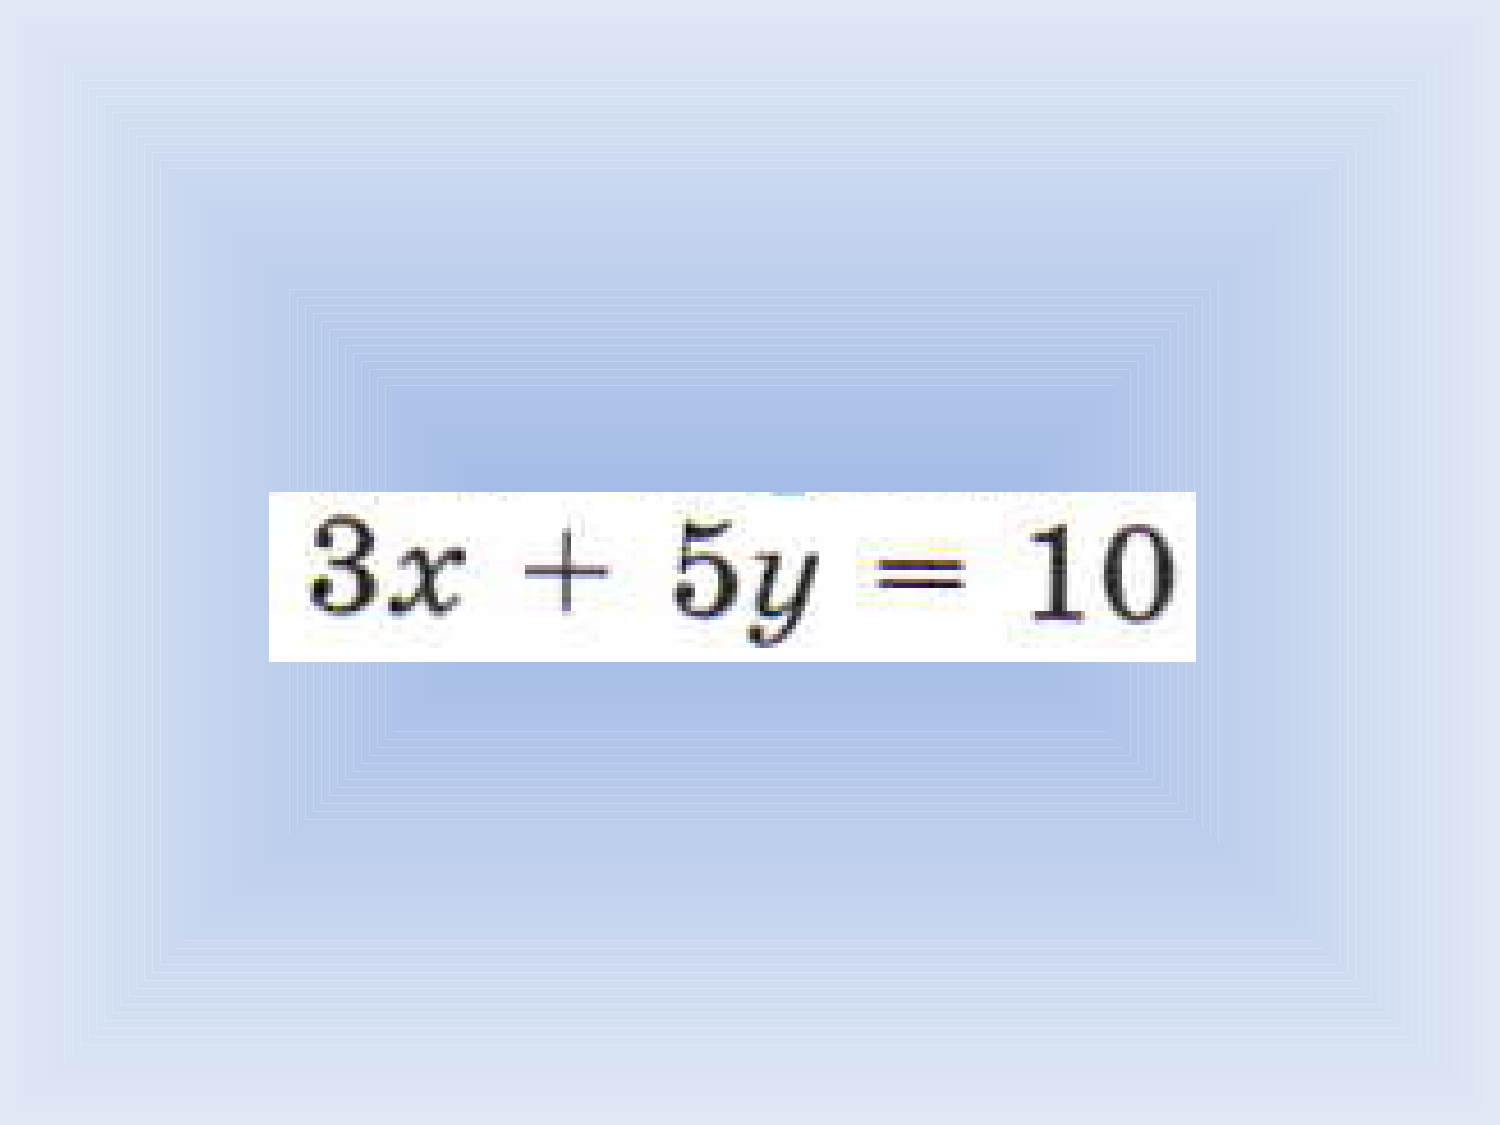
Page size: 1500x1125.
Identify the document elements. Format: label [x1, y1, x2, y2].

picture [269, 491, 1196, 662]
